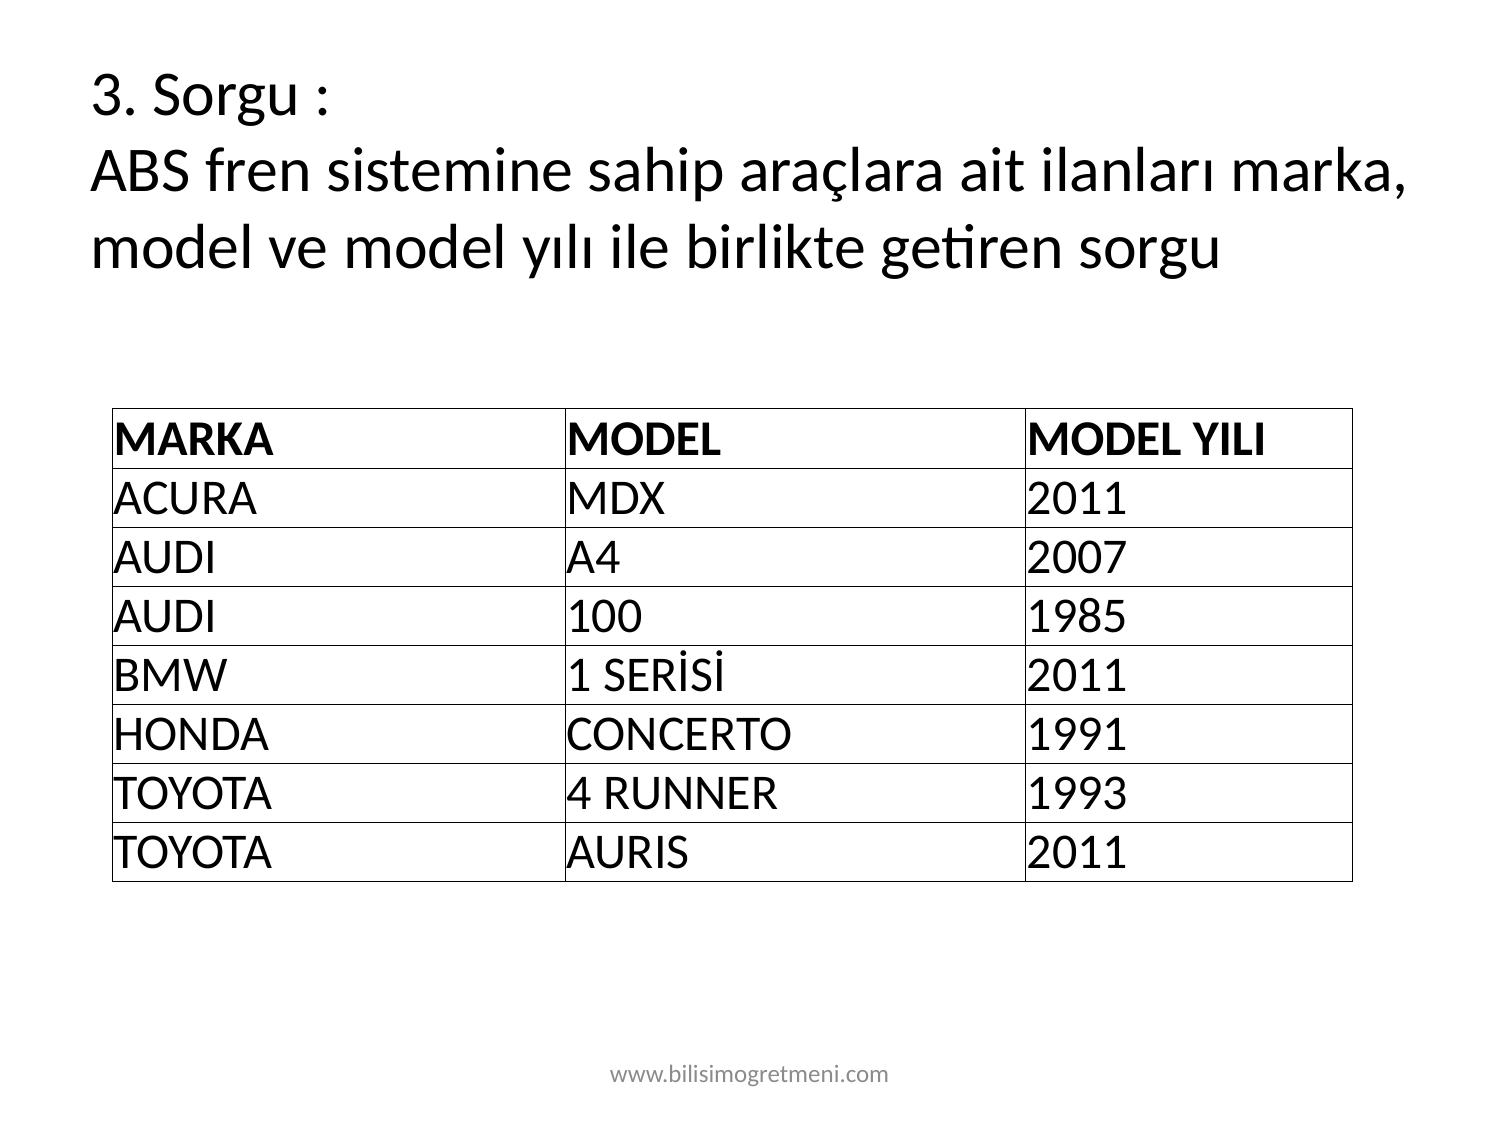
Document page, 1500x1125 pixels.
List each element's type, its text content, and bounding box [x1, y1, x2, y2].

table_cell BMW [113, 646, 565, 704]
table_cell AUDI [113, 587, 565, 645]
table_cell 2011 [1026, 823, 1352, 881]
table_cell AURIS [566, 823, 1025, 881]
table_cell TOYOTA [113, 764, 565, 822]
table_cell 2011 [1026, 646, 1352, 704]
table_cell TOYOTA [113, 823, 565, 881]
table_cell 1993 [1026, 764, 1352, 822]
table_header MODEL [566, 409, 1025, 468]
table_cell 2011 [1026, 469, 1352, 527]
table_cell 1985 [1026, 587, 1352, 645]
table_cell HONDA [113, 705, 565, 763]
table_cell 4 RUNNER [566, 764, 1025, 822]
table_cell 100 [566, 587, 1025, 645]
table_cell CONCERTO [566, 705, 1025, 763]
table_cell 1 SERİSİ [566, 646, 1025, 704]
table_header MARKA [113, 409, 565, 468]
table_cell AUDI [113, 528, 565, 586]
table_cell ACURA [113, 469, 565, 527]
table_cell A4 [566, 528, 1025, 586]
table_cell 1991 [1026, 705, 1352, 763]
table_header MODEL YILI [1026, 409, 1352, 468]
table_cell 2007 [1026, 528, 1352, 586]
table_cell MDX [566, 469, 1025, 527]
title 3. Sorgu : ABS fren sistemine sahip araçlara ait ilanları marka, model ve model yılı ile birlikte getiren sorgu [75, 6, 1425, 327]
footer www.bilisimogretmeni.com [512, 1042, 988, 1103]
